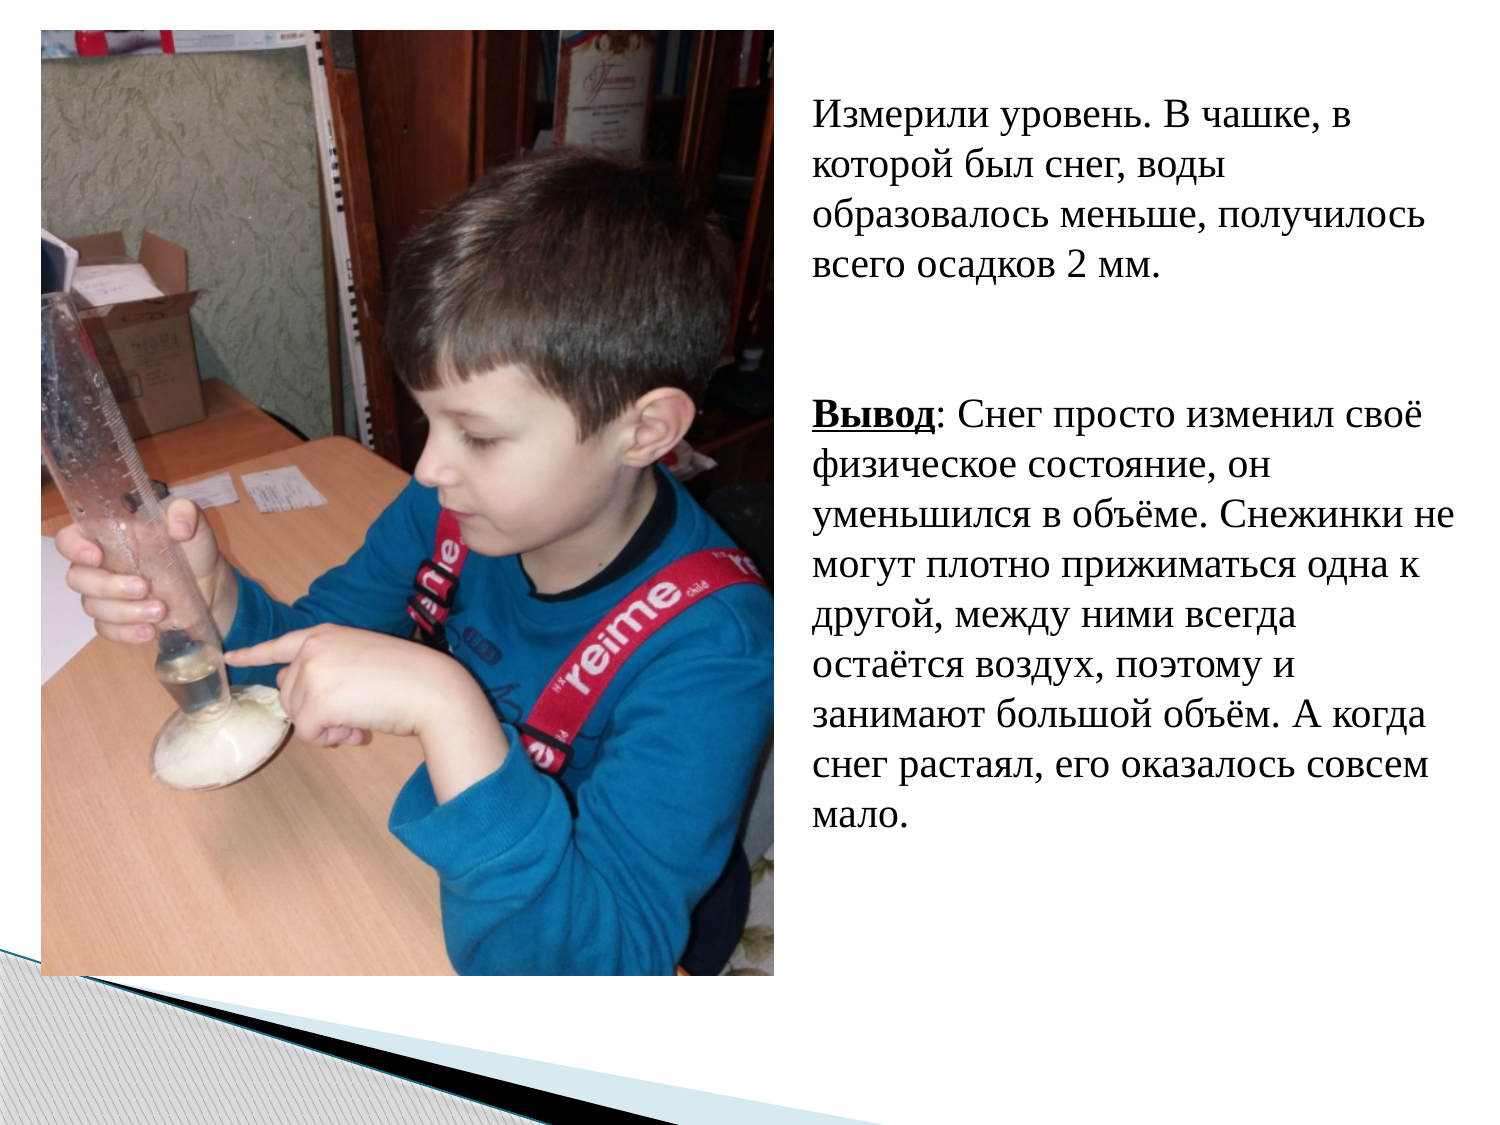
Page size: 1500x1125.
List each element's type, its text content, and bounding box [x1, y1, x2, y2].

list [41, 30, 774, 977]
text_box Измерили уровень. В чашке, в которой был снег, воды образовалось меньше, получилось всего осадков 2 мм. Вывод: Снег просто изменил своё физическое состояние, он уменьшился в объёме. Снежинки не могут плотно прижиматься одна к другой, между ними всегда остаётся воздух, поэтому и занимают большой объём. А когда снег растаял, его оказалось совсем мало. [797, 78, 1471, 894]
